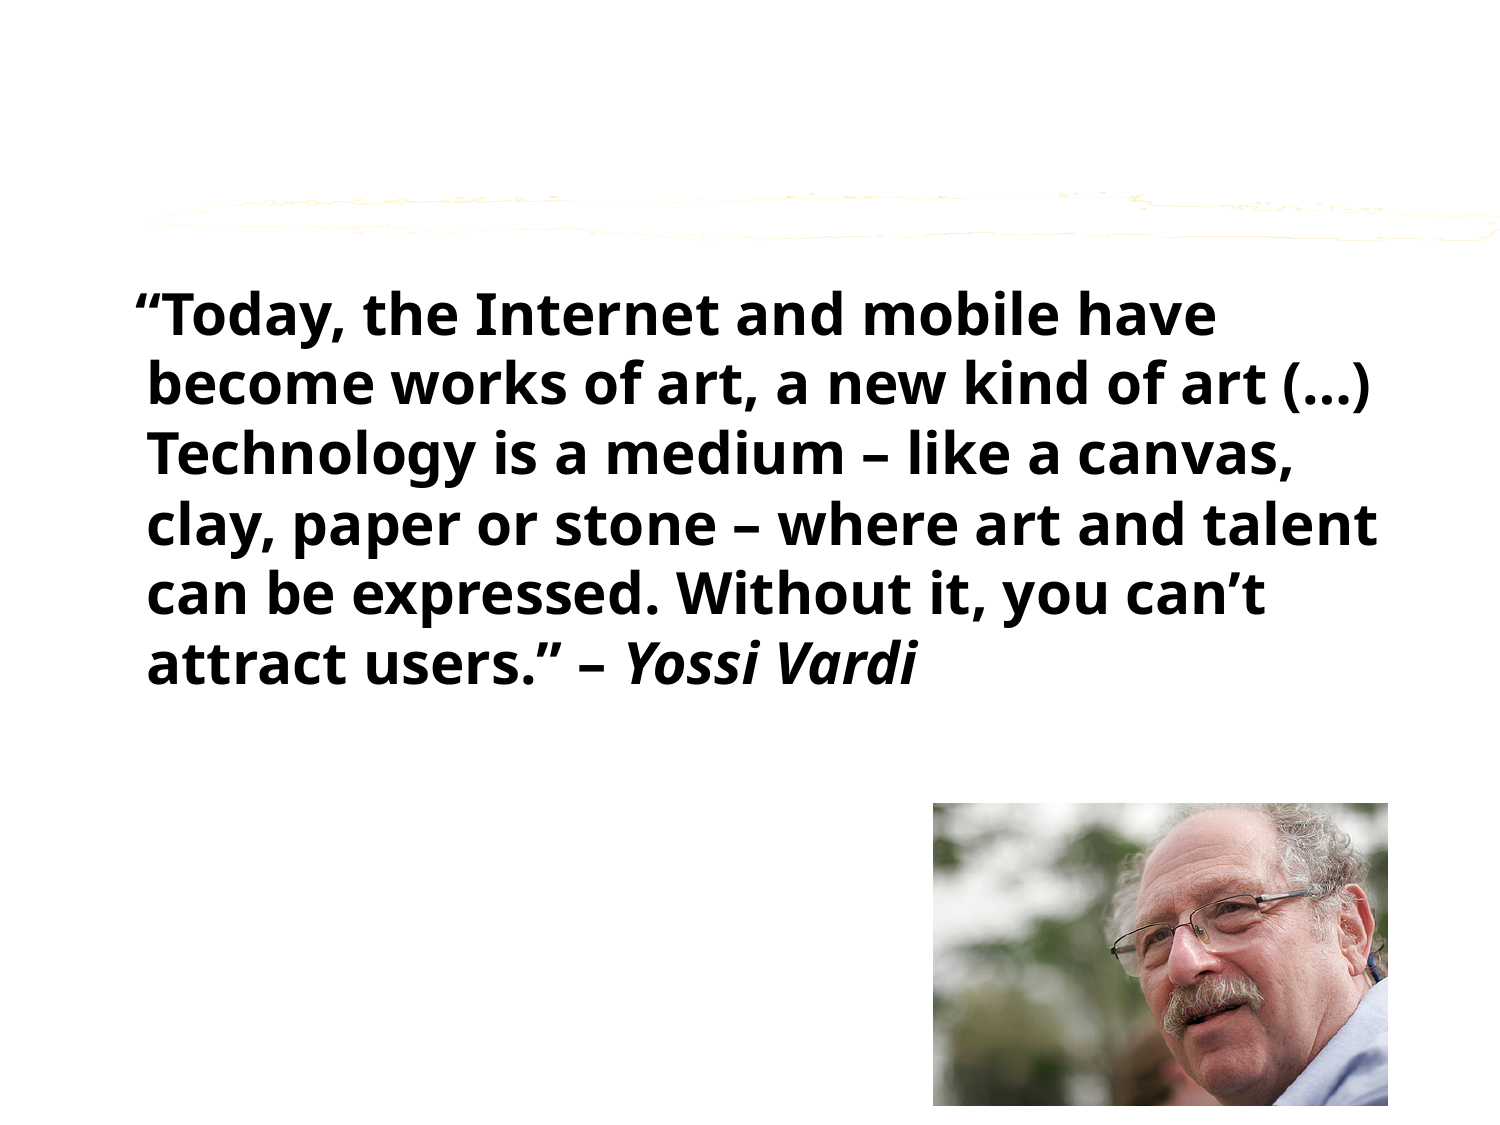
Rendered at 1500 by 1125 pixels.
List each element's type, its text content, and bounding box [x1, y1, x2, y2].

picture [933, 802, 1389, 1107]
list “Today, the Internet and mobile have become works of art, a new kind of art (…) Technology is a medium – like a canvas, clay, paper or stone – where art and talent can be expressed. Without it, you can’t attract users.” – Yossi Vardi [74, 268, 1426, 1059]
